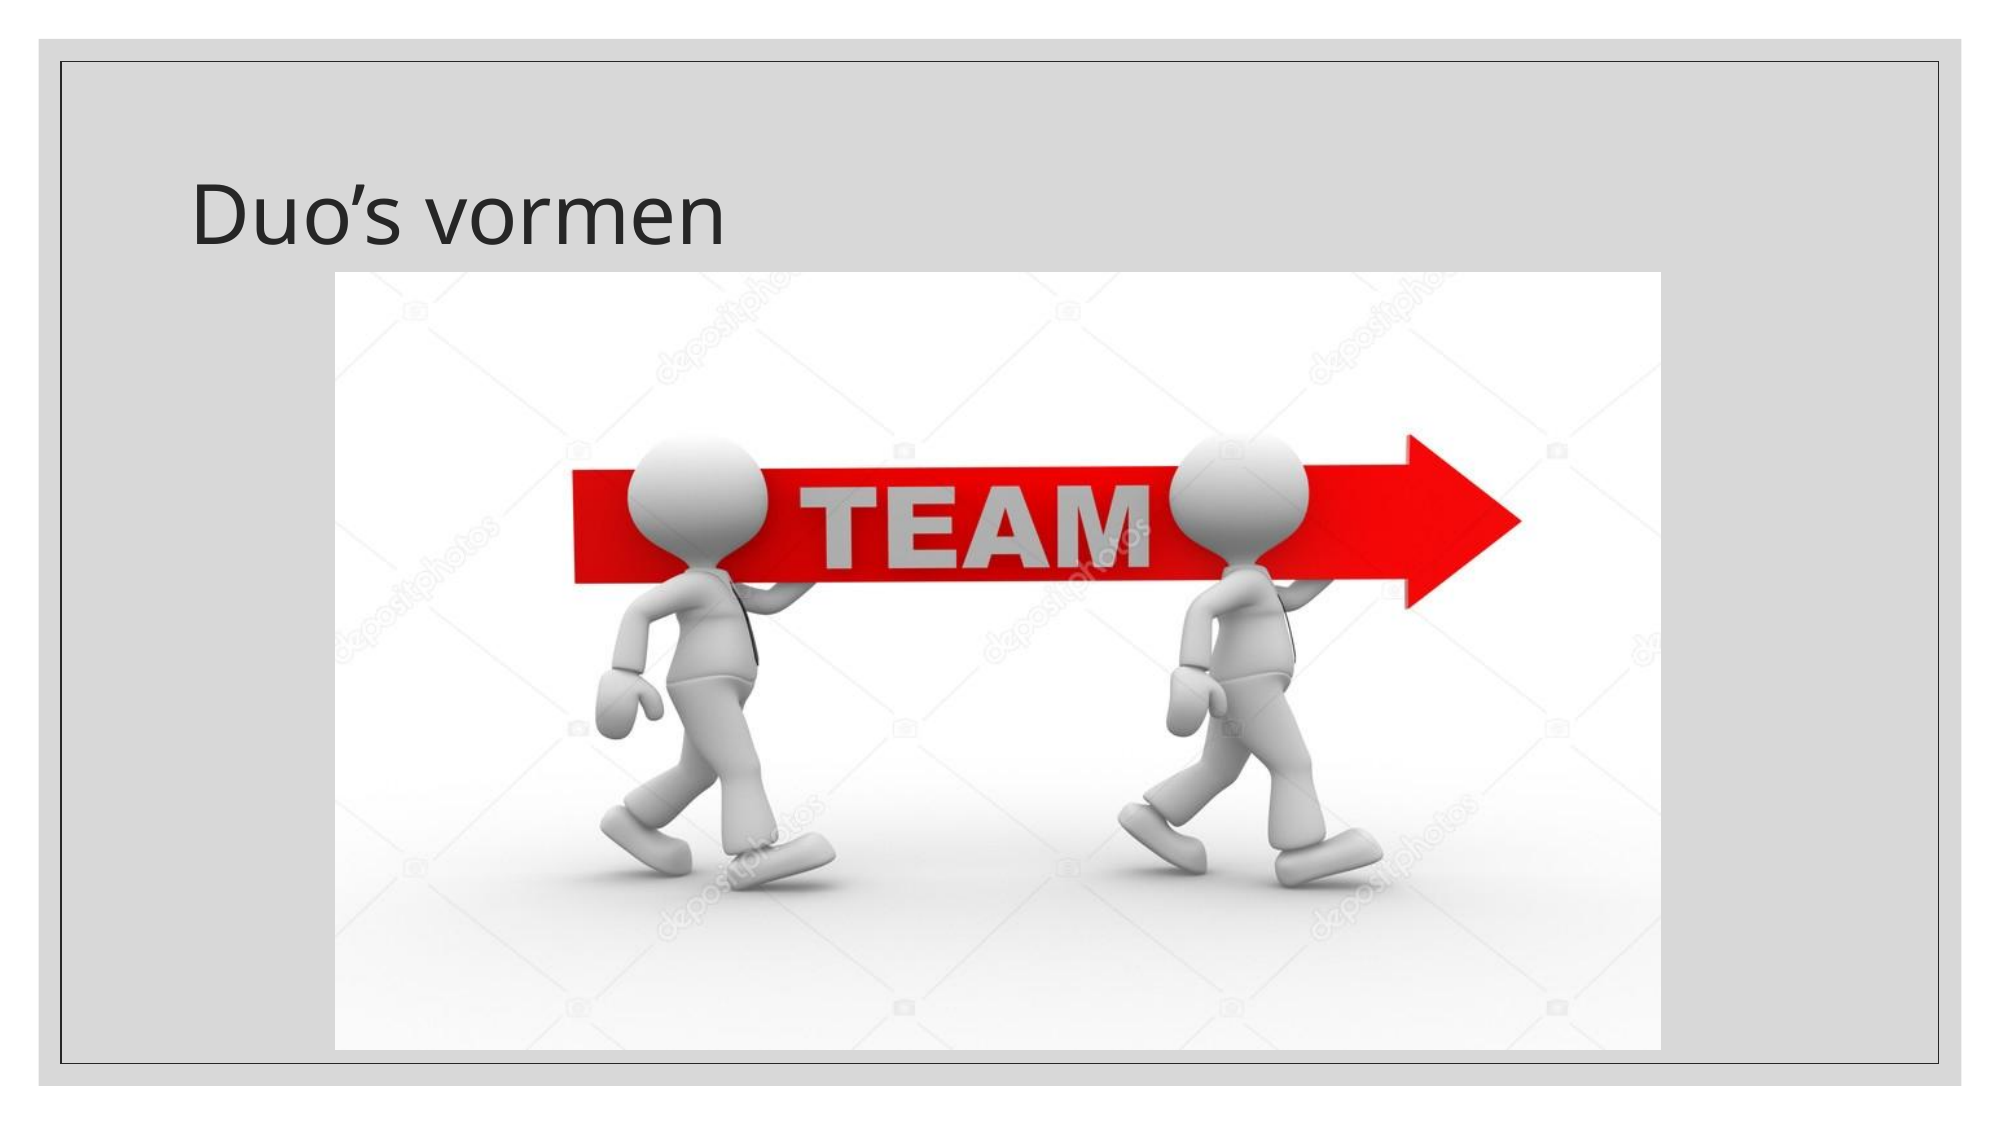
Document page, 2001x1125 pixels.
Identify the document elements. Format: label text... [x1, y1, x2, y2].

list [334, 272, 1661, 1050]
title Duo’s vormen [174, 105, 1825, 331]
